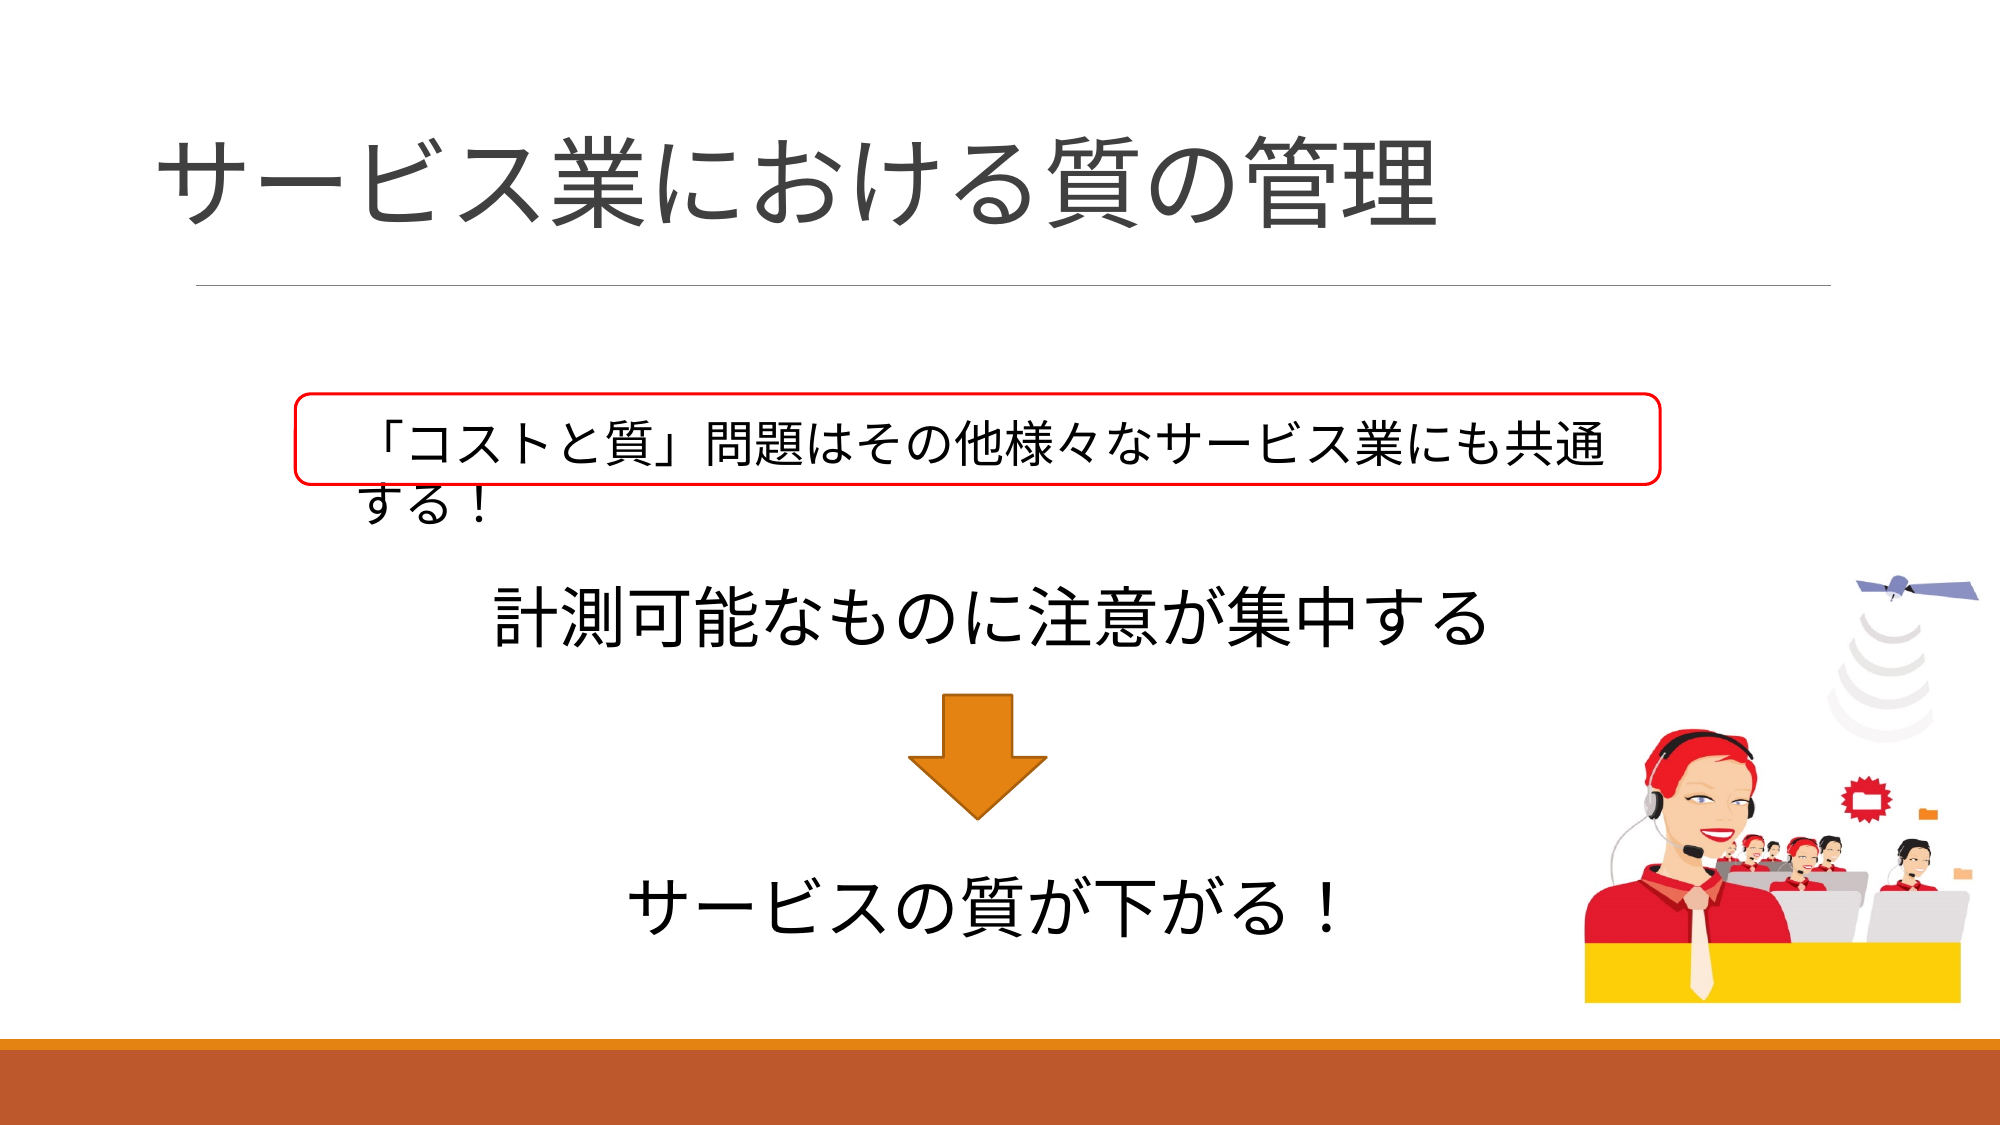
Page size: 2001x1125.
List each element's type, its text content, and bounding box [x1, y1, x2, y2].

text_box [907, 693, 1048, 821]
text_box 「コストと質」問題はその他様々なサービス業にも共通する！ [339, 476, 1661, 540]
text_box [293, 392, 1662, 486]
text_box 計測可能なものに注意が集中する [478, 567, 1522, 663]
picture [1546, 540, 2000, 1029]
text_box サービスの質が下がる！ [611, 858, 1389, 954]
title サービス業における質の管理 [137, 31, 1863, 249]
